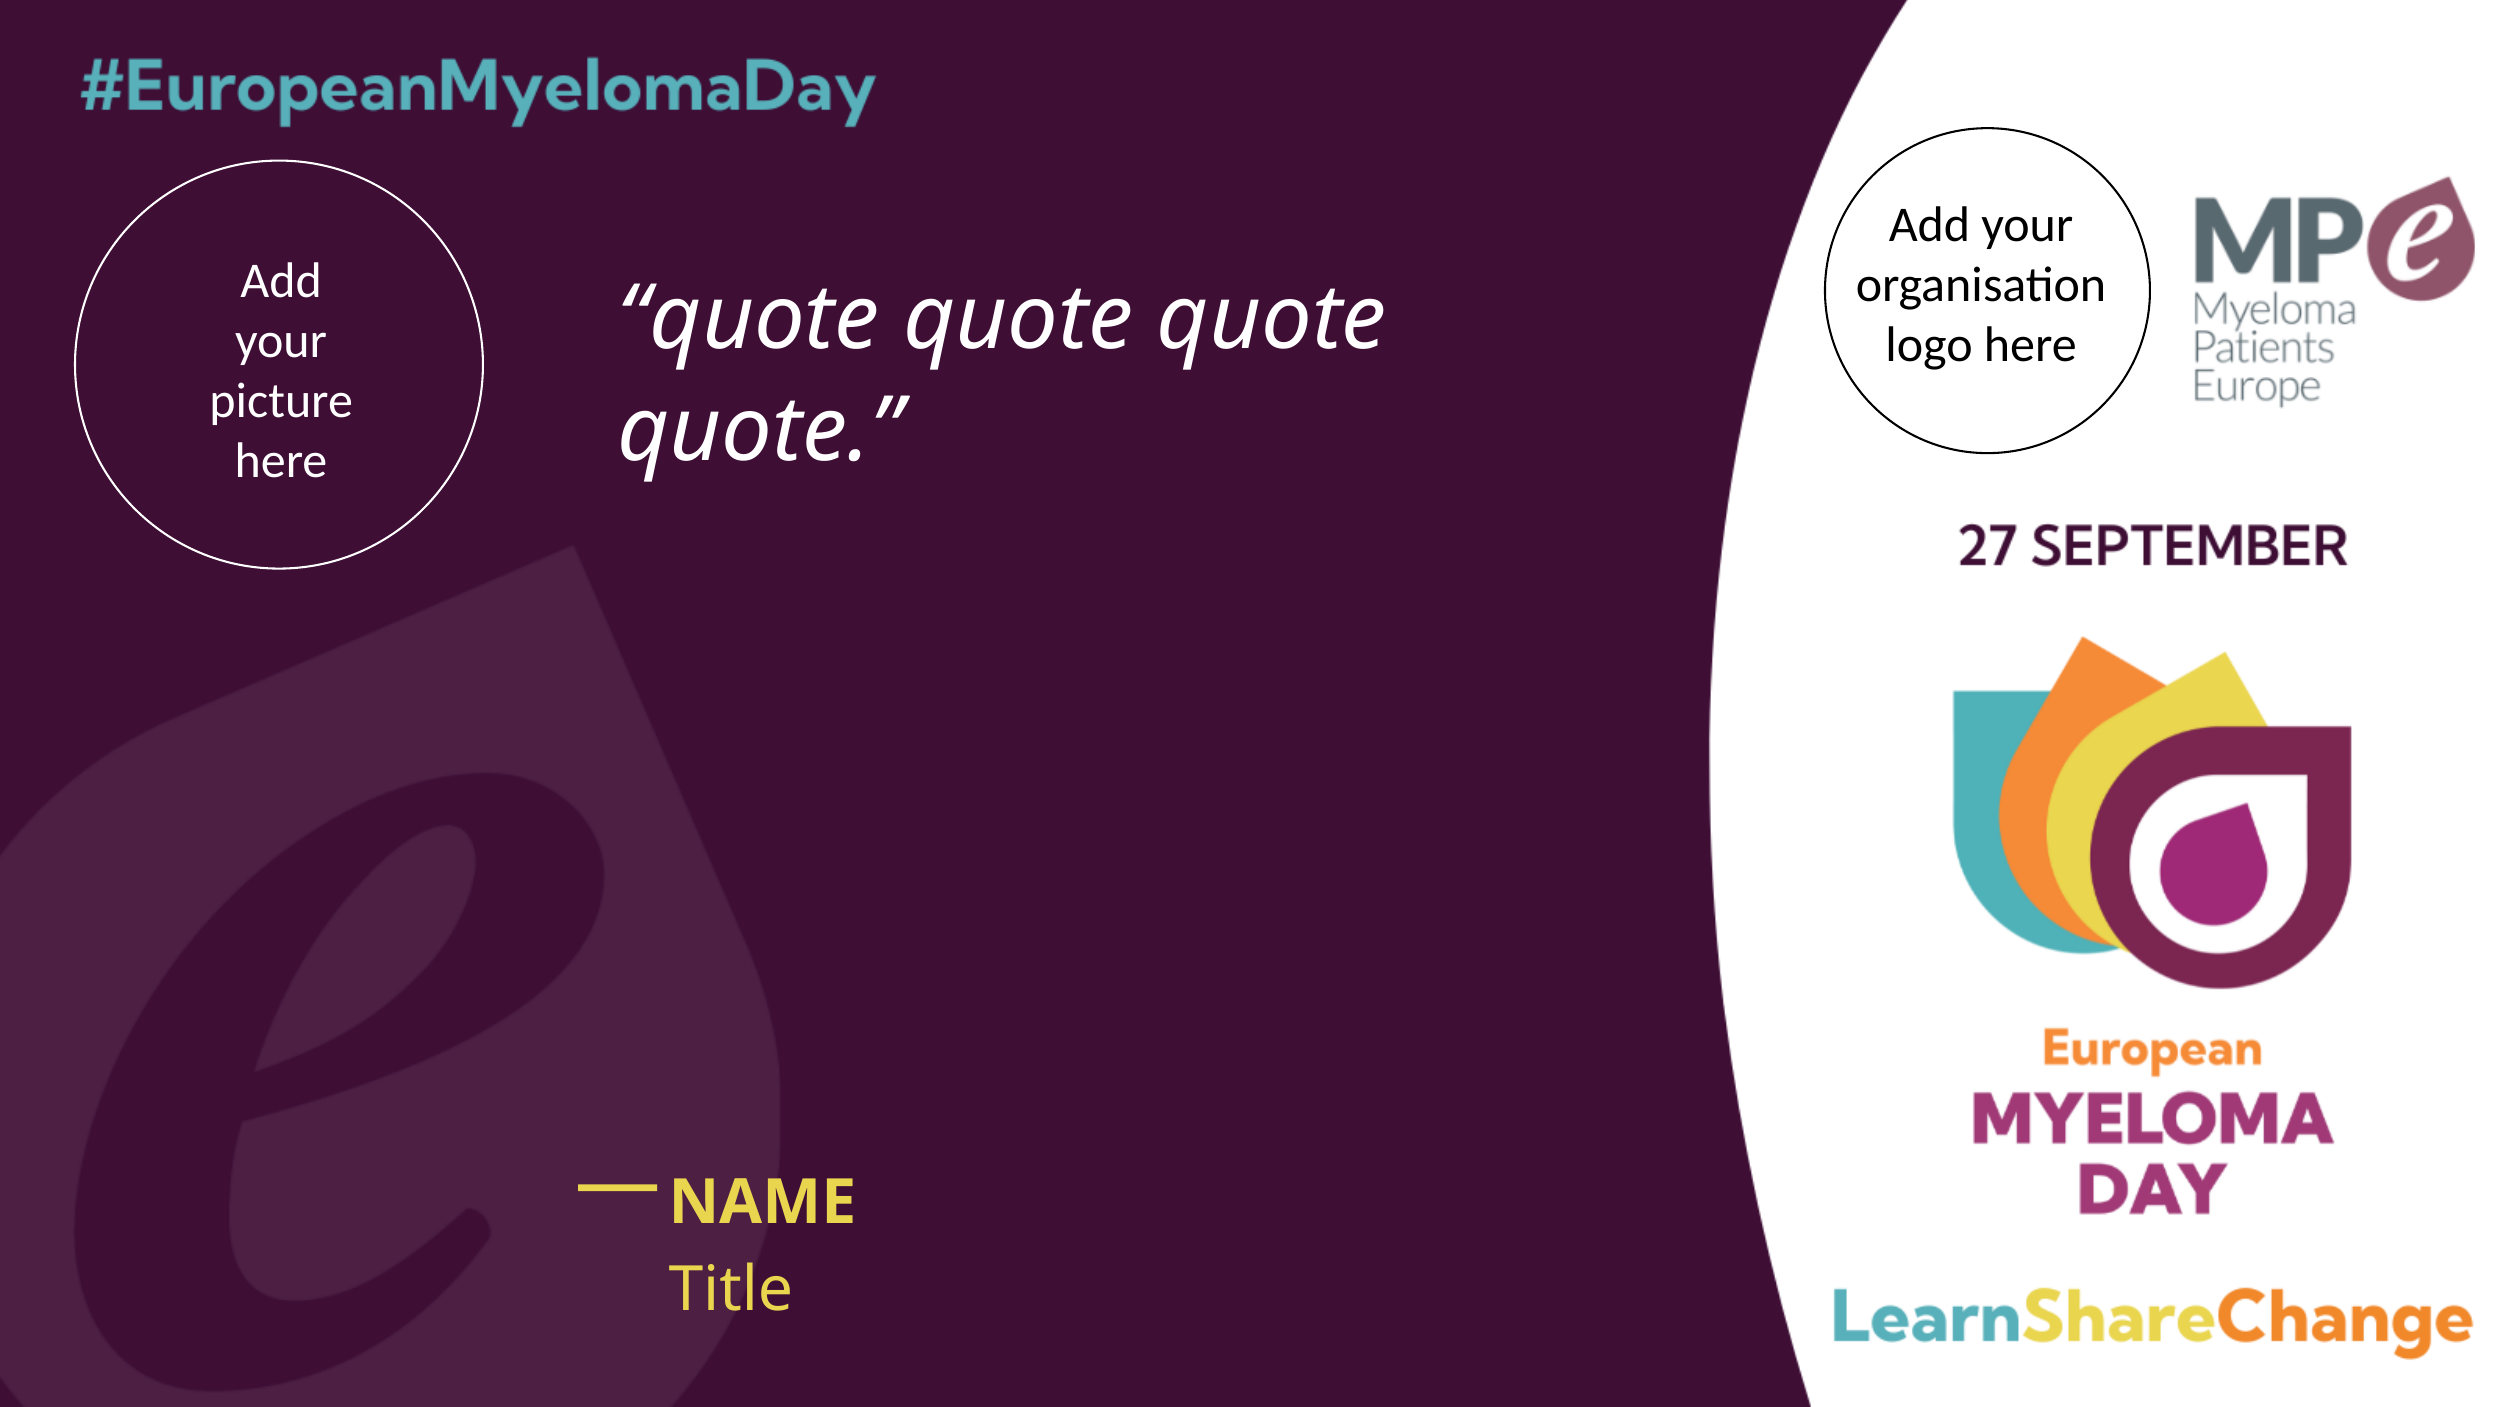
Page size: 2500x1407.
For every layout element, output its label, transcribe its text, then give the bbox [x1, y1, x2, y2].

text_box [75, 160, 483, 569]
text_box “quote quote quote quote.” [617, 254, 1647, 479]
text_box [2125, 204, 2150, 378]
text_box [1824, 229, 1837, 353]
text_box [1851, 379, 2124, 454]
text_box NAME Title [668, 1148, 1735, 1324]
text_box Add your picture here [174, 240, 388, 496]
text_box [0, 0, 2500, 1407]
text_box Add your organisation logo here [1837, 183, 2125, 379]
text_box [577, 1159, 658, 1216]
text_box [1865, 128, 2110, 183]
